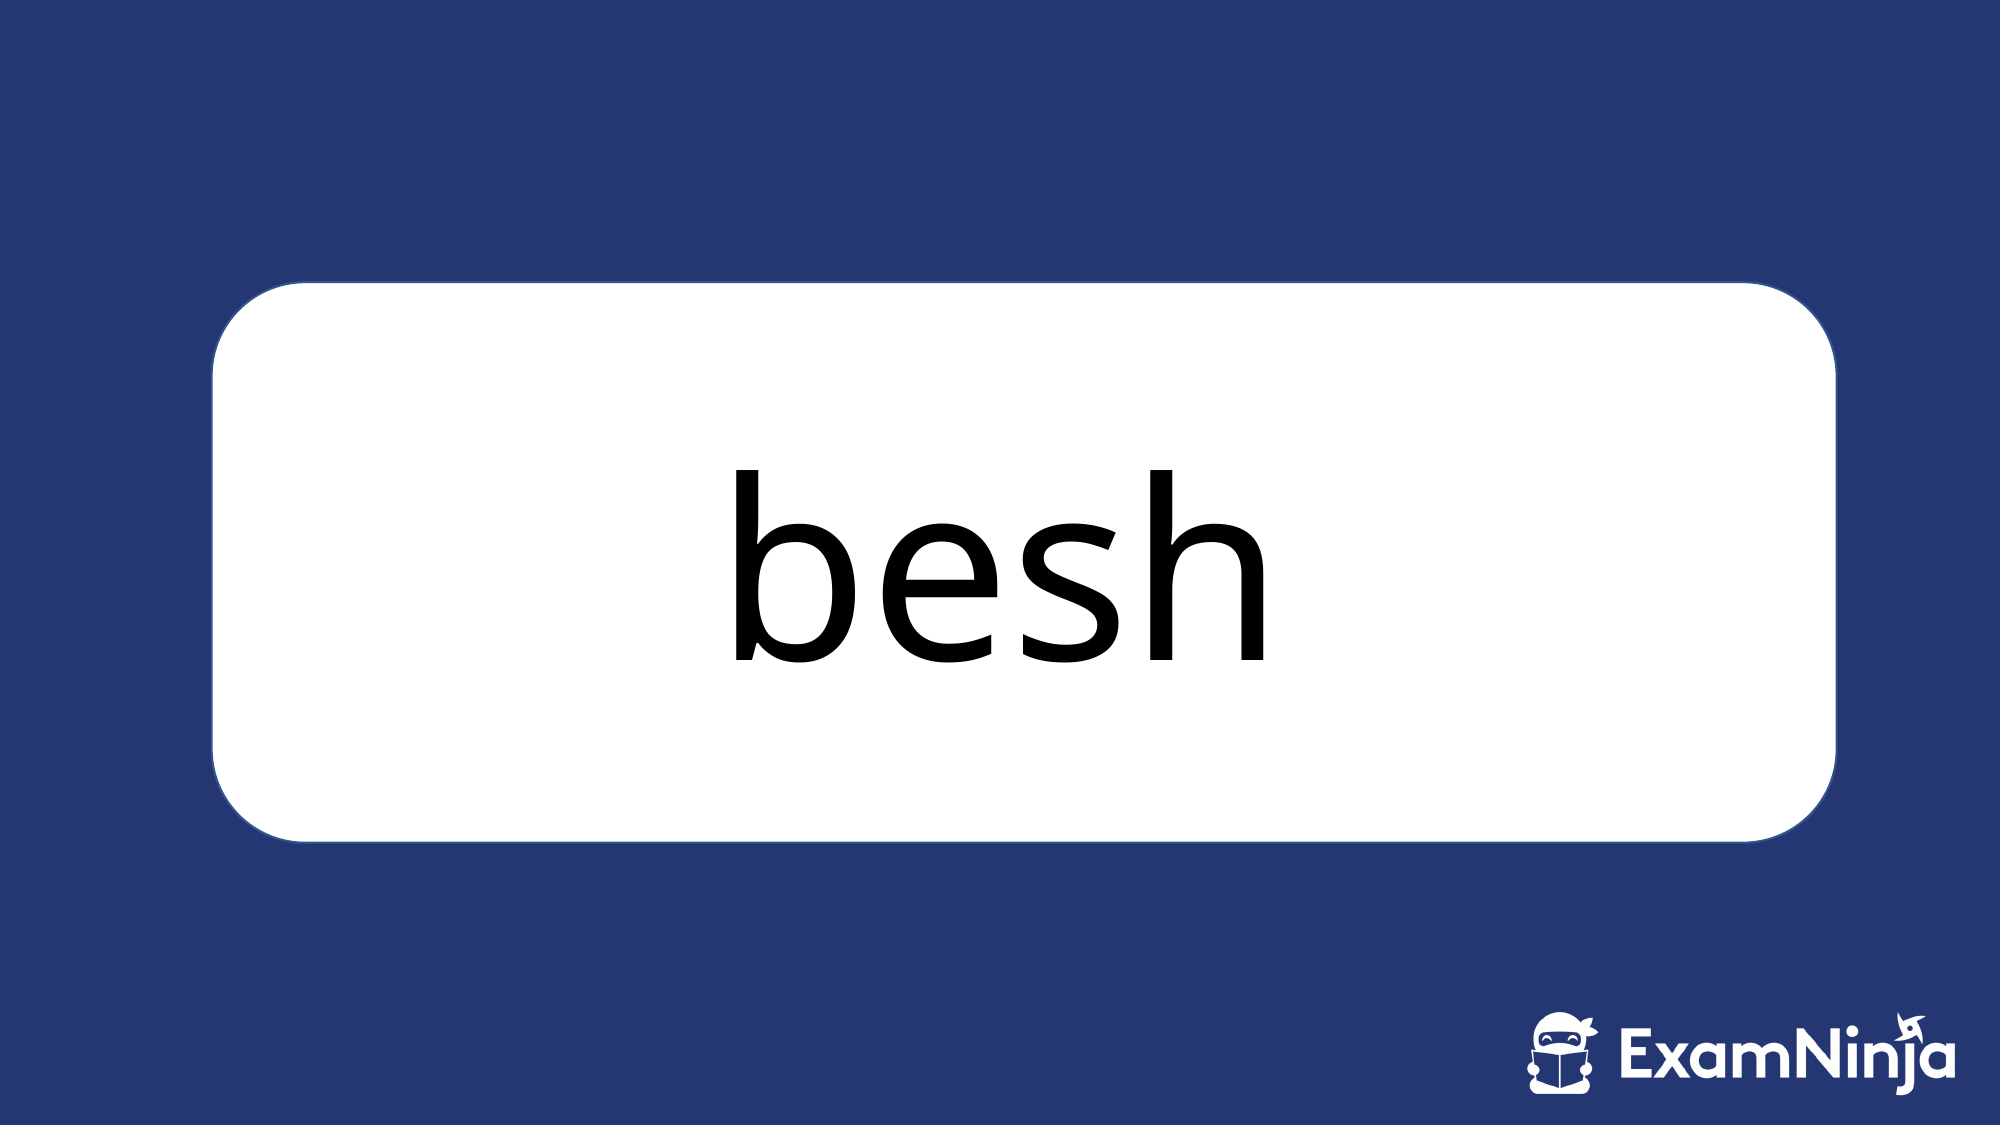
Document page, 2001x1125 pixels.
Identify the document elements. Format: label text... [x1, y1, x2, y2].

picture [1501, 1003, 1979, 1102]
text_box [210, 719, 1838, 844]
text_box besh [143, 403, 1857, 719]
text_box [210, 281, 1838, 403]
